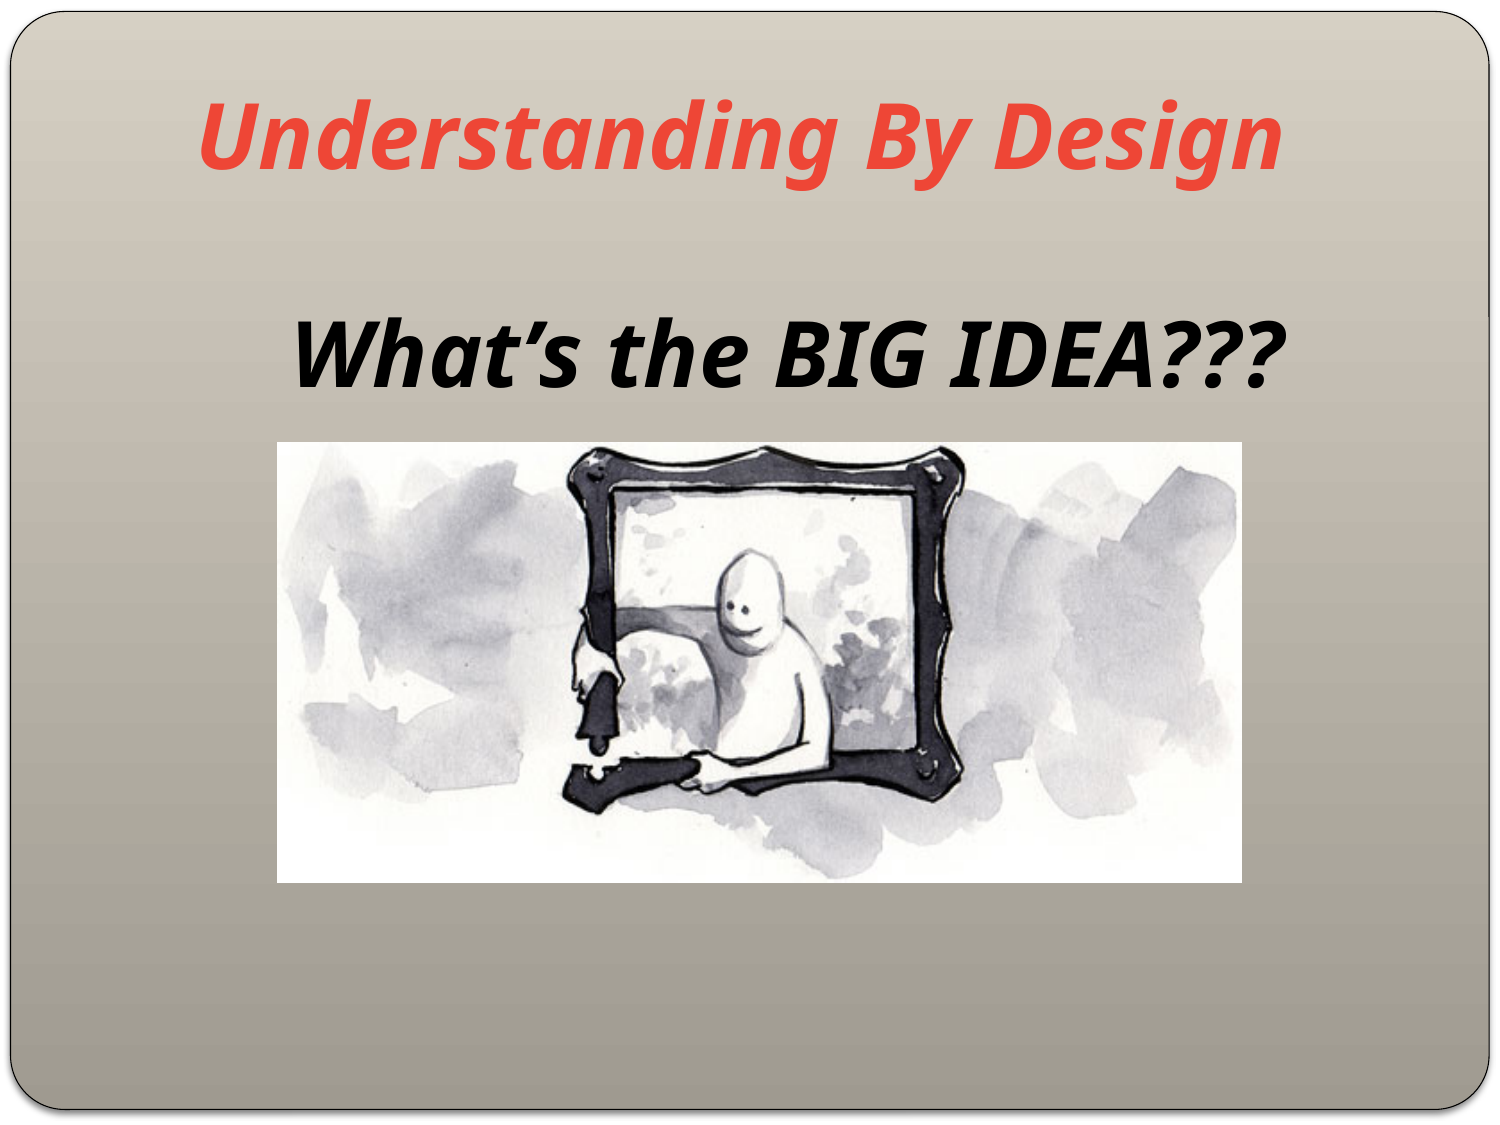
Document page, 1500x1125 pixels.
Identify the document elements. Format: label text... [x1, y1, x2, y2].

title Understanding By Design [103, 80, 1379, 313]
list What’s the BIG IDEA??? [150, 166, 1425, 1074]
picture [276, 442, 1242, 883]
